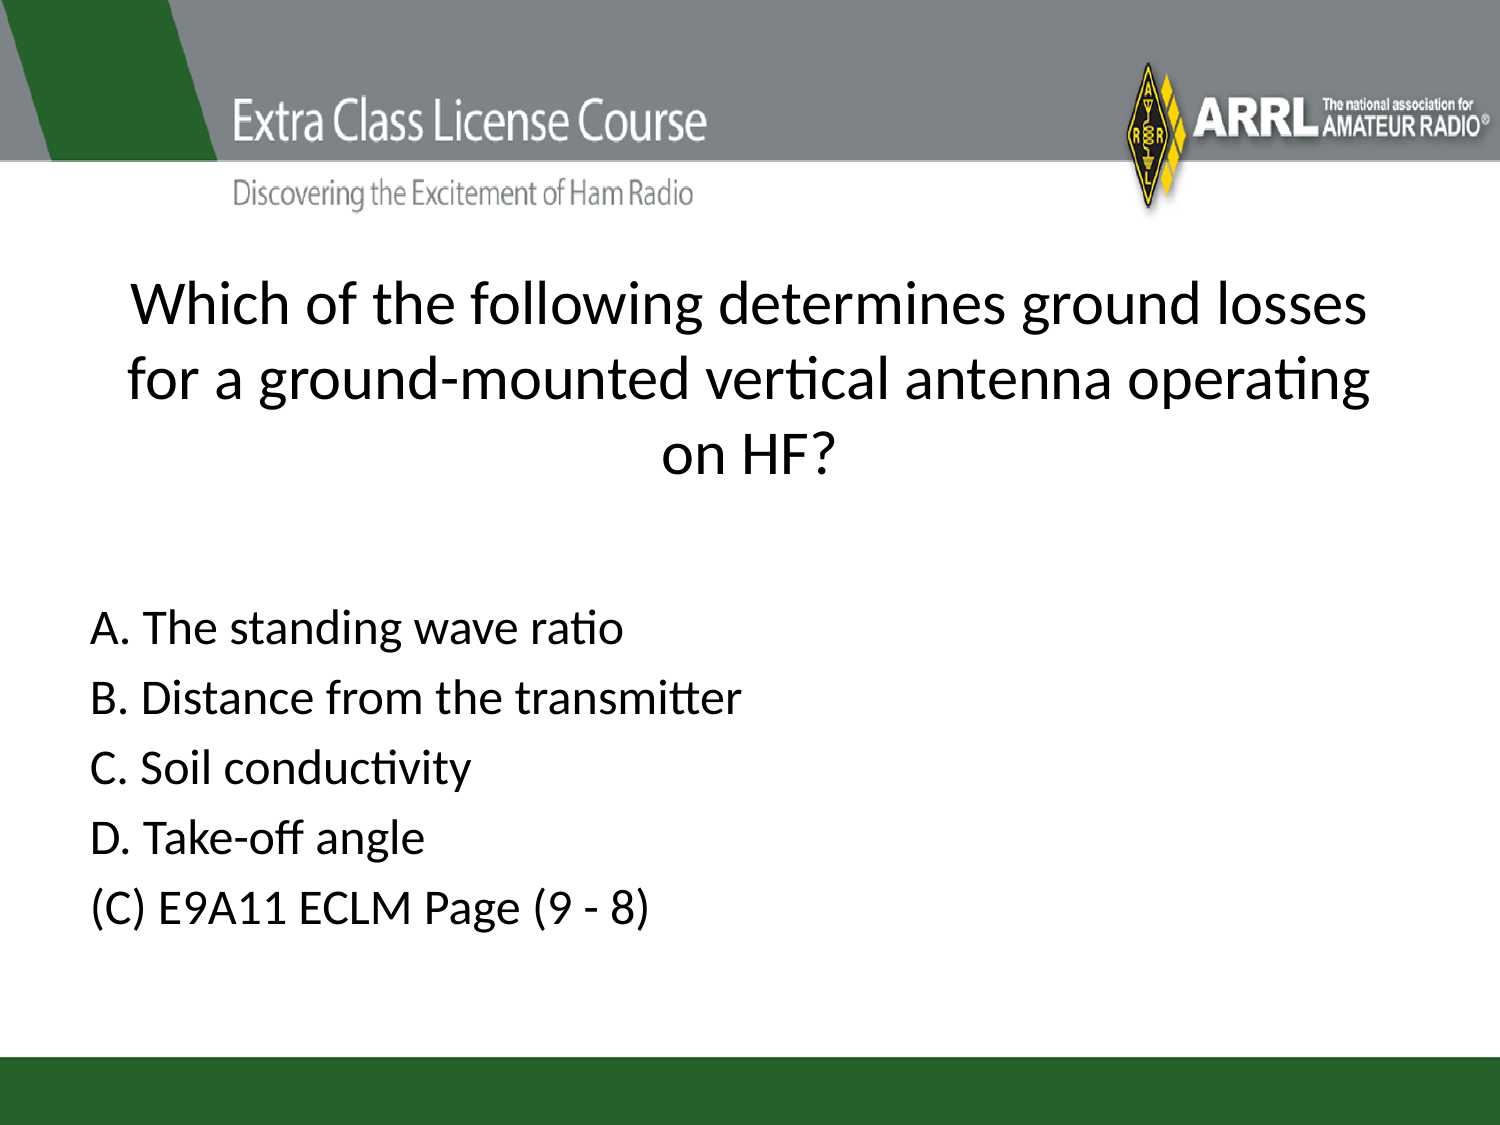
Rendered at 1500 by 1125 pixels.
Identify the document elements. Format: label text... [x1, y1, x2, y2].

picture [0, 0, 1500, 1125]
list A. The standing wave ratio B. Distance from the transmitter C. Soil conductivity D. Take-off angle (C) E9A11 ECLM Page (9 - 8) [75, 587, 1425, 963]
title Which of the following determines ground losses for a ground-mounted vertical antenna operating on HF? [75, 254, 1425, 435]
